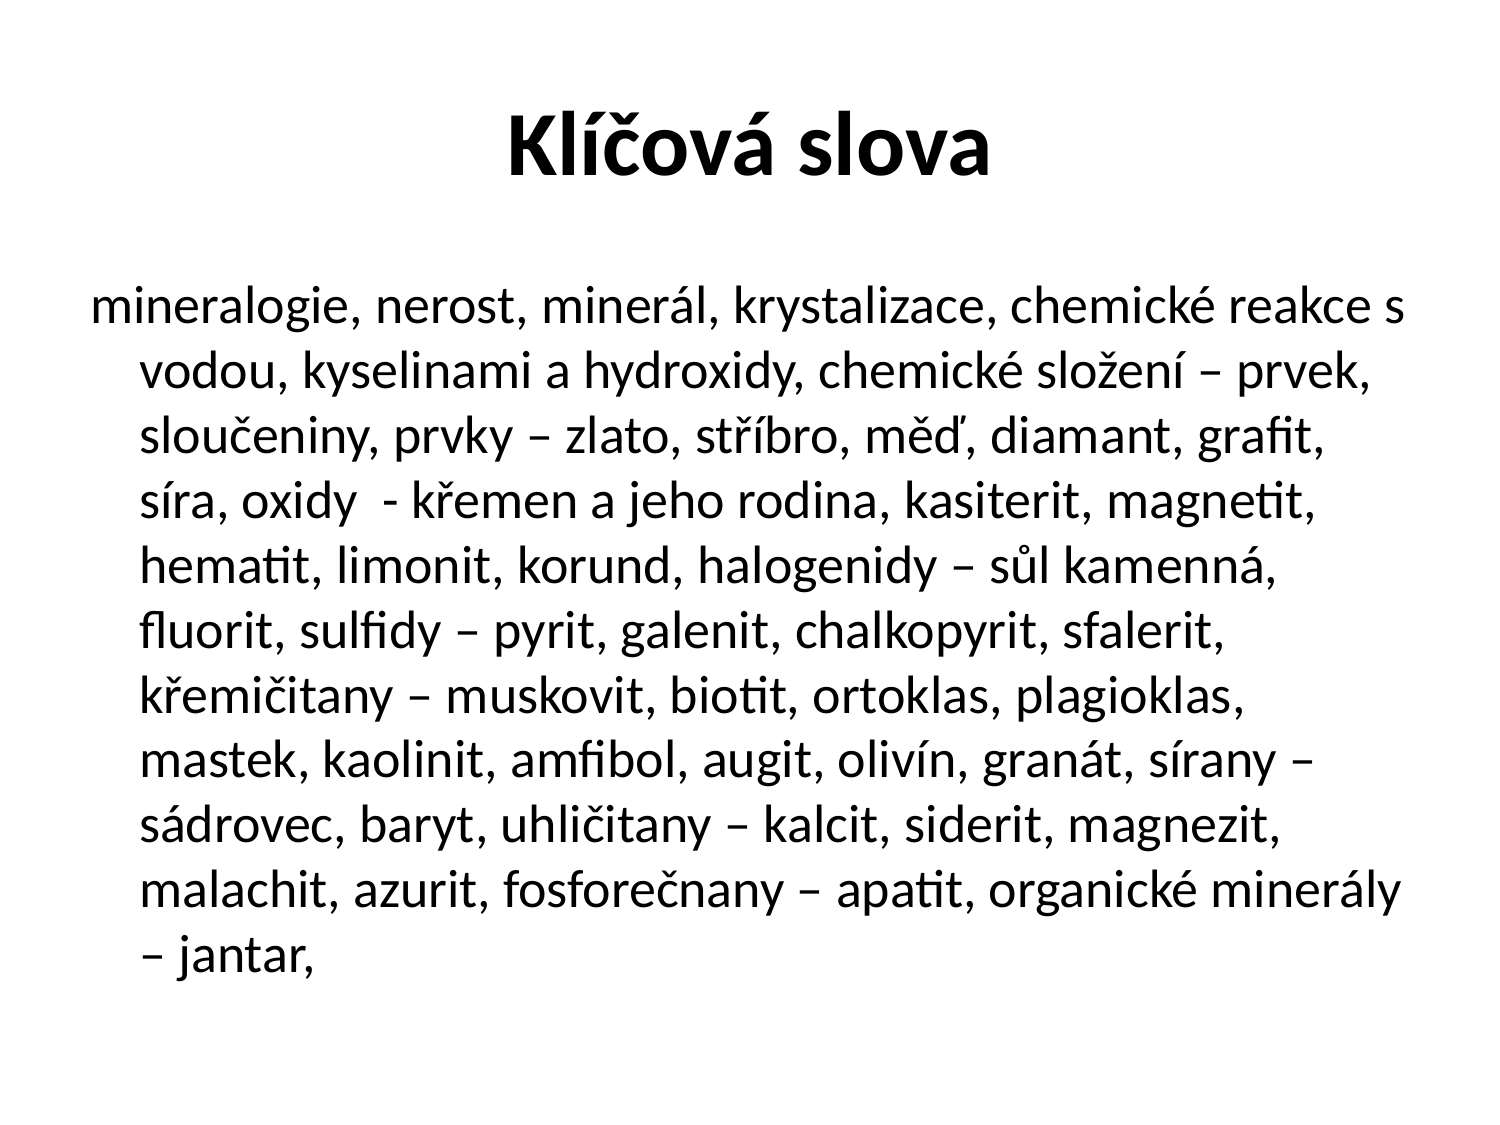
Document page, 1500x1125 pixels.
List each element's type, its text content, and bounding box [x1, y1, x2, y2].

title Klíčová slova [75, 45, 1425, 233]
list mineralogie, nerost, minerál, krystalizace, chemické reakce s vodou, kyselinami a hydroxidy, chemické složení – prvek, sloučeniny, prvky – zlato, stříbro, měď, diamant, grafit, síra, oxidy - křemen a jeho rodina, kasiterit, magnetit, hematit, limonit, korund, halogenidy – sůl kamenná, fluorit, sulfidy – pyrit, galenit, chalkopyrit, sfalerit, křemičitany – muskovit, biotit, ortoklas, plagioklas, mastek, kaolinit, amfibol, augit, olivín, granát, sírany – sádrovec, baryt, uhličitany – kalcit, siderit, magnezit, malachit, azurit, fosforečnany – apatit, organické minerály – jantar, [75, 262, 1425, 1005]
